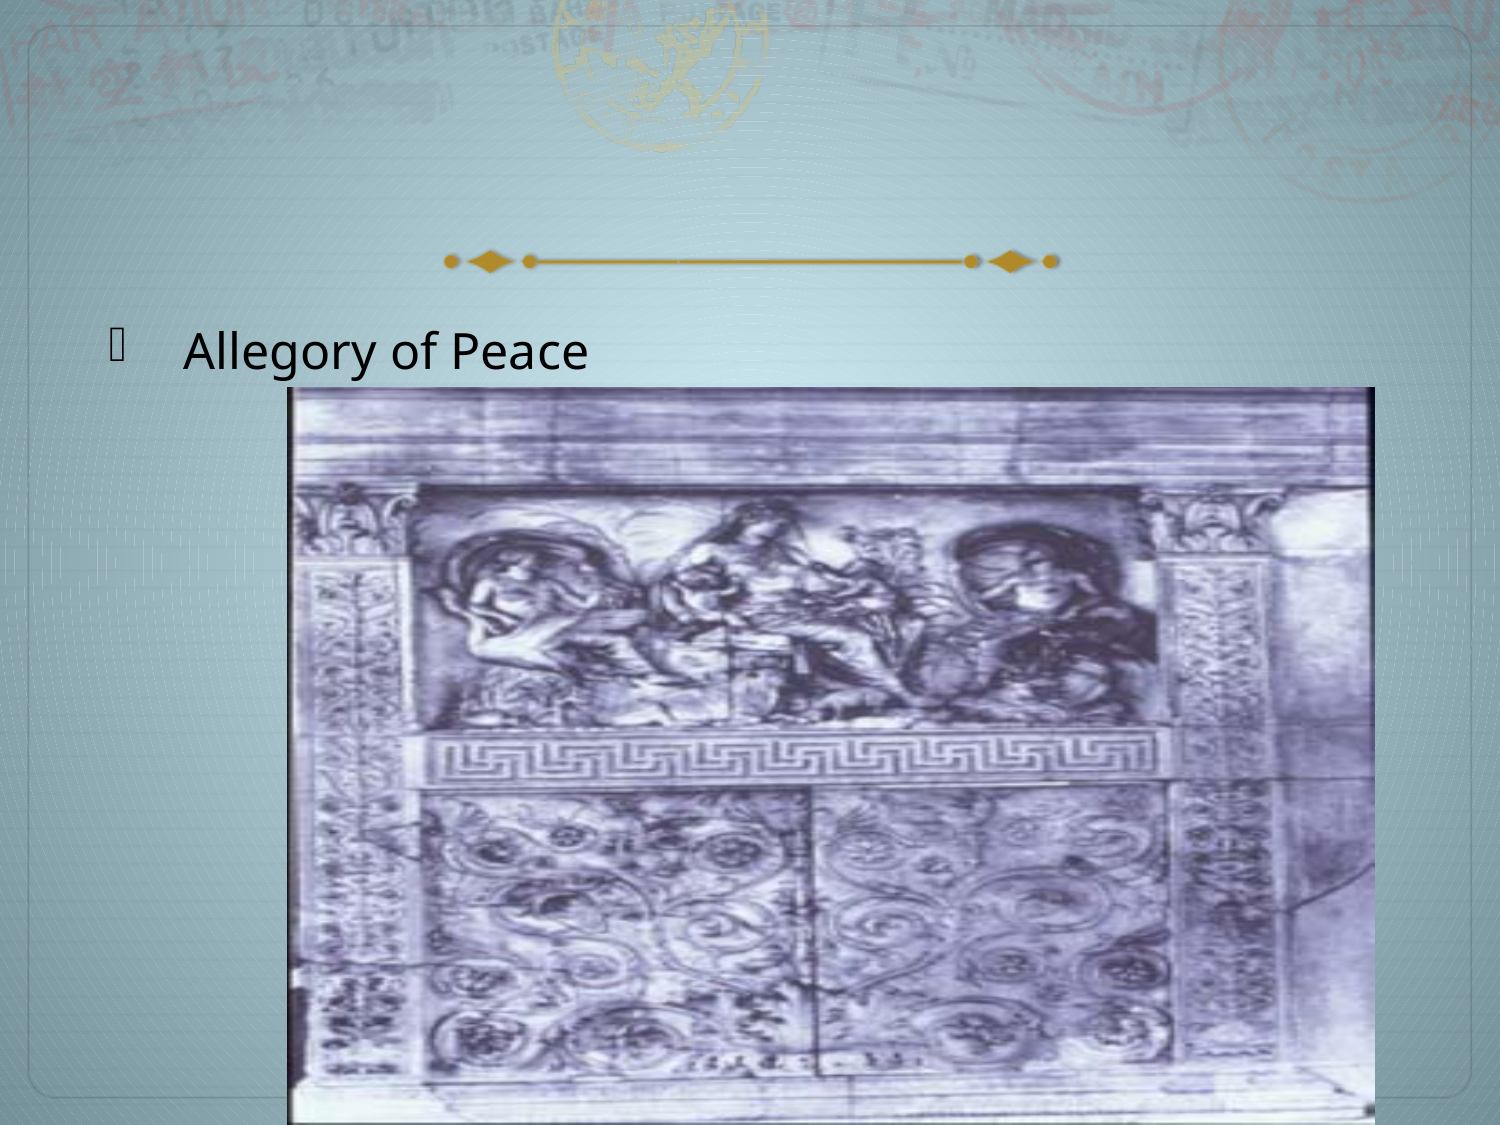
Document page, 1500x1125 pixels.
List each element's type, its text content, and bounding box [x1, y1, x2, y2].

list Allegory of Peace [93, 312, 1407, 988]
picture [0, 0, 1500, 1125]
